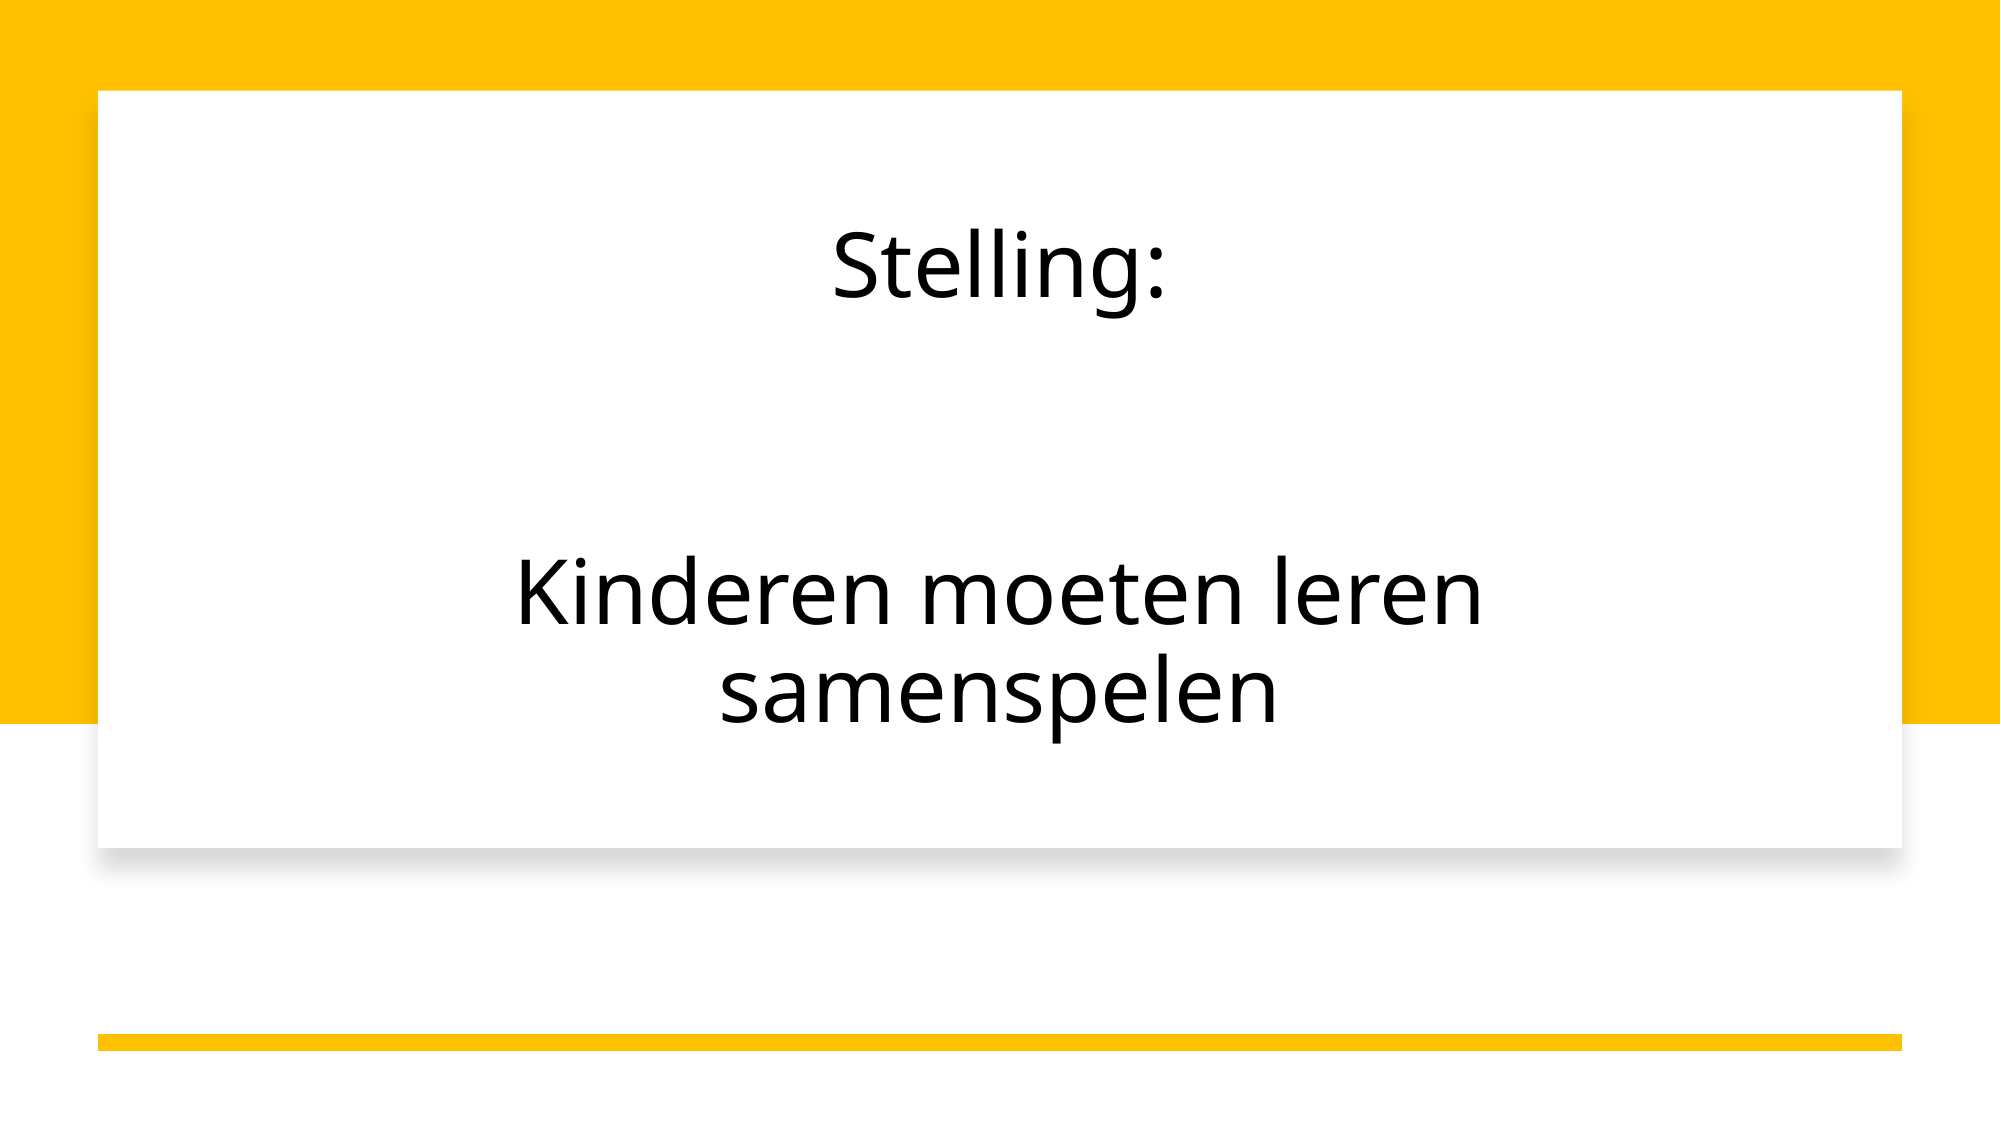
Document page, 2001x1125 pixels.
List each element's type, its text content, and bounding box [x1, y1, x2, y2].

text_box Stelling: Kinderen moeten leren samenspelen [249, 212, 1750, 750]
text_box [0, 0, 2000, 725]
text_box [97, 89, 1903, 849]
text_box [0, 725, 2000, 1125]
